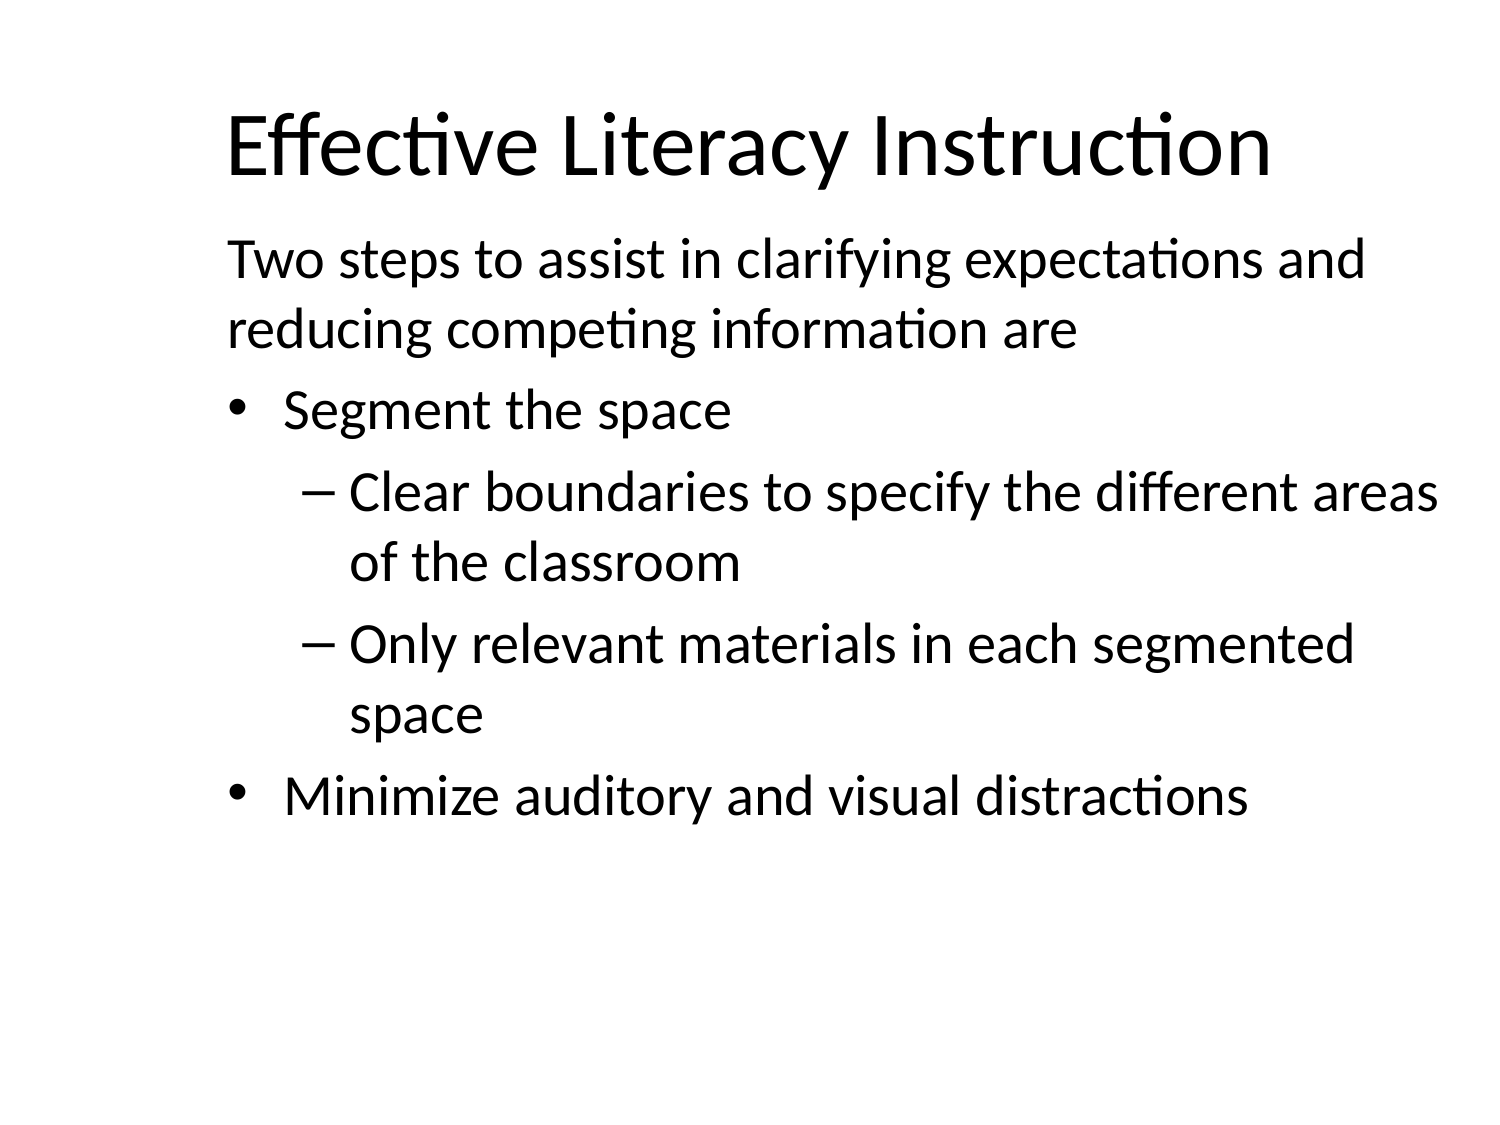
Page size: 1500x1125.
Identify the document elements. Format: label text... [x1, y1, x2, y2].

list Two steps to assist in clarifying expectations and reducing competing information are Segment the space Clear boundaries to specify the different areas of the classroom Only relevant materials in each segmented space Minimize auditory and visual distractions [212, 212, 1475, 988]
title Effective Literacy Instruction [75, 45, 1425, 233]
